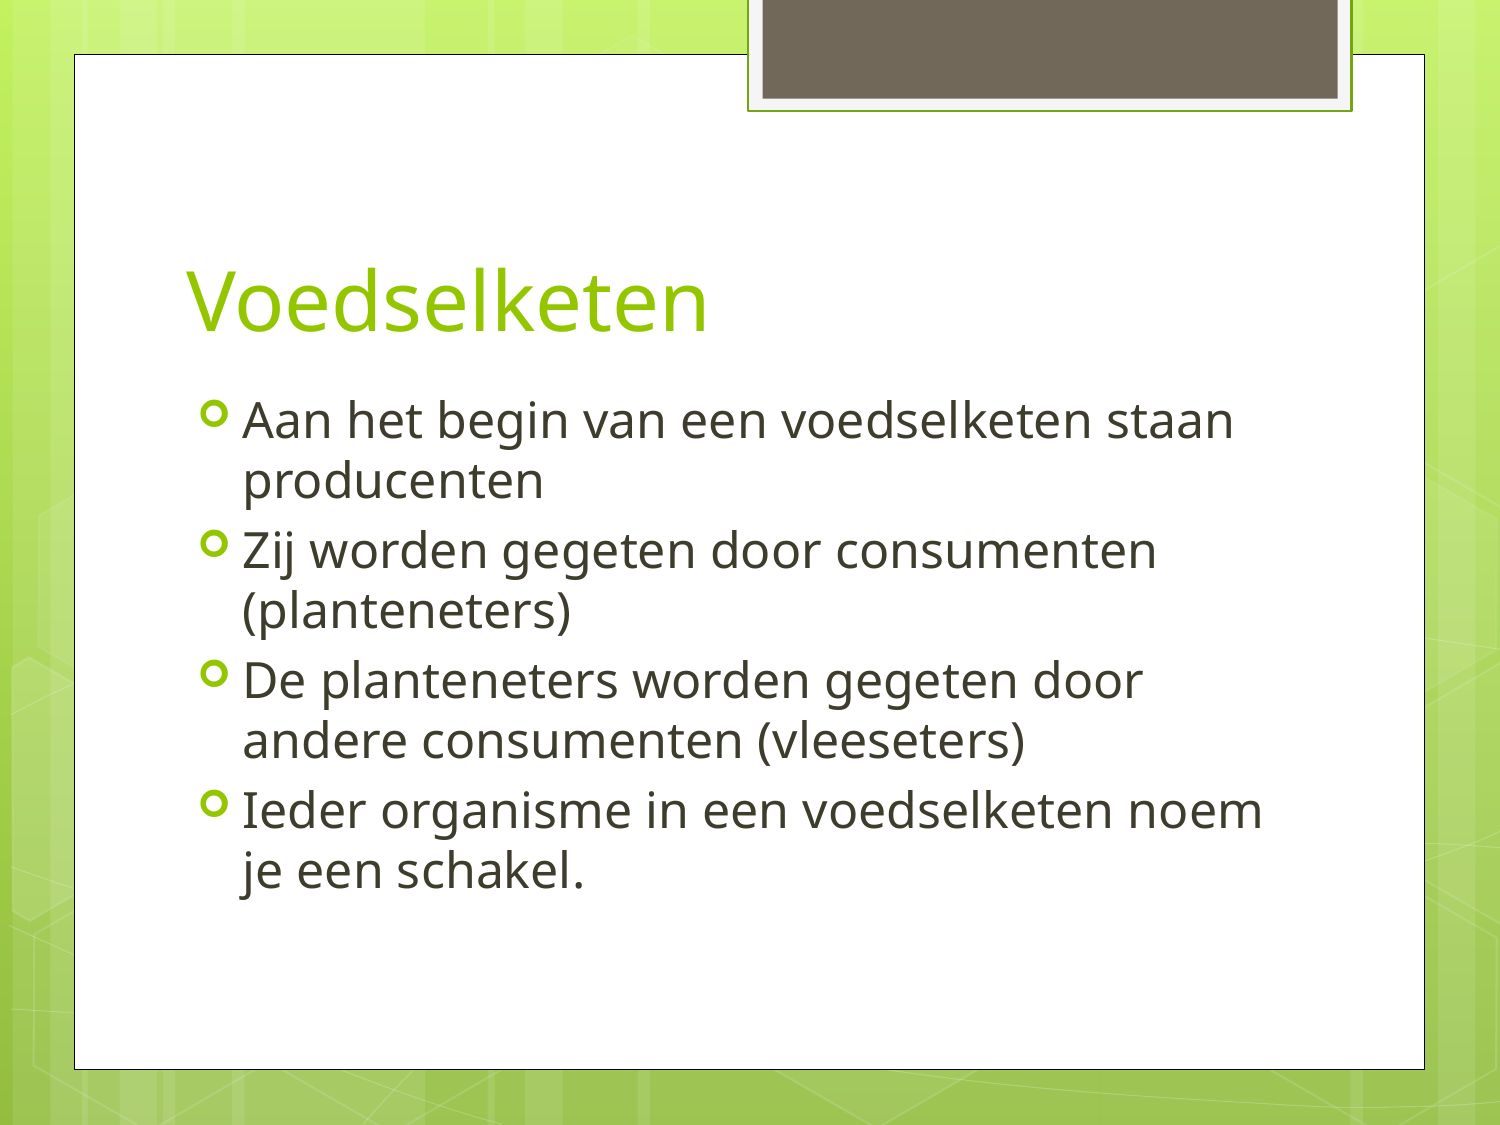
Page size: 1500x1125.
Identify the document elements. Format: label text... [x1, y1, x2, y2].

title Voedselketen [171, 168, 1324, 357]
list Aan het begin van een voedselketen staan producenten Zij worden gegeten door consumenten (planteneters) De planteneters worden gegeten door andere consumenten (vleeseters) Ieder organisme in een voedselketen noem je een schakel. [171, 381, 1283, 957]
